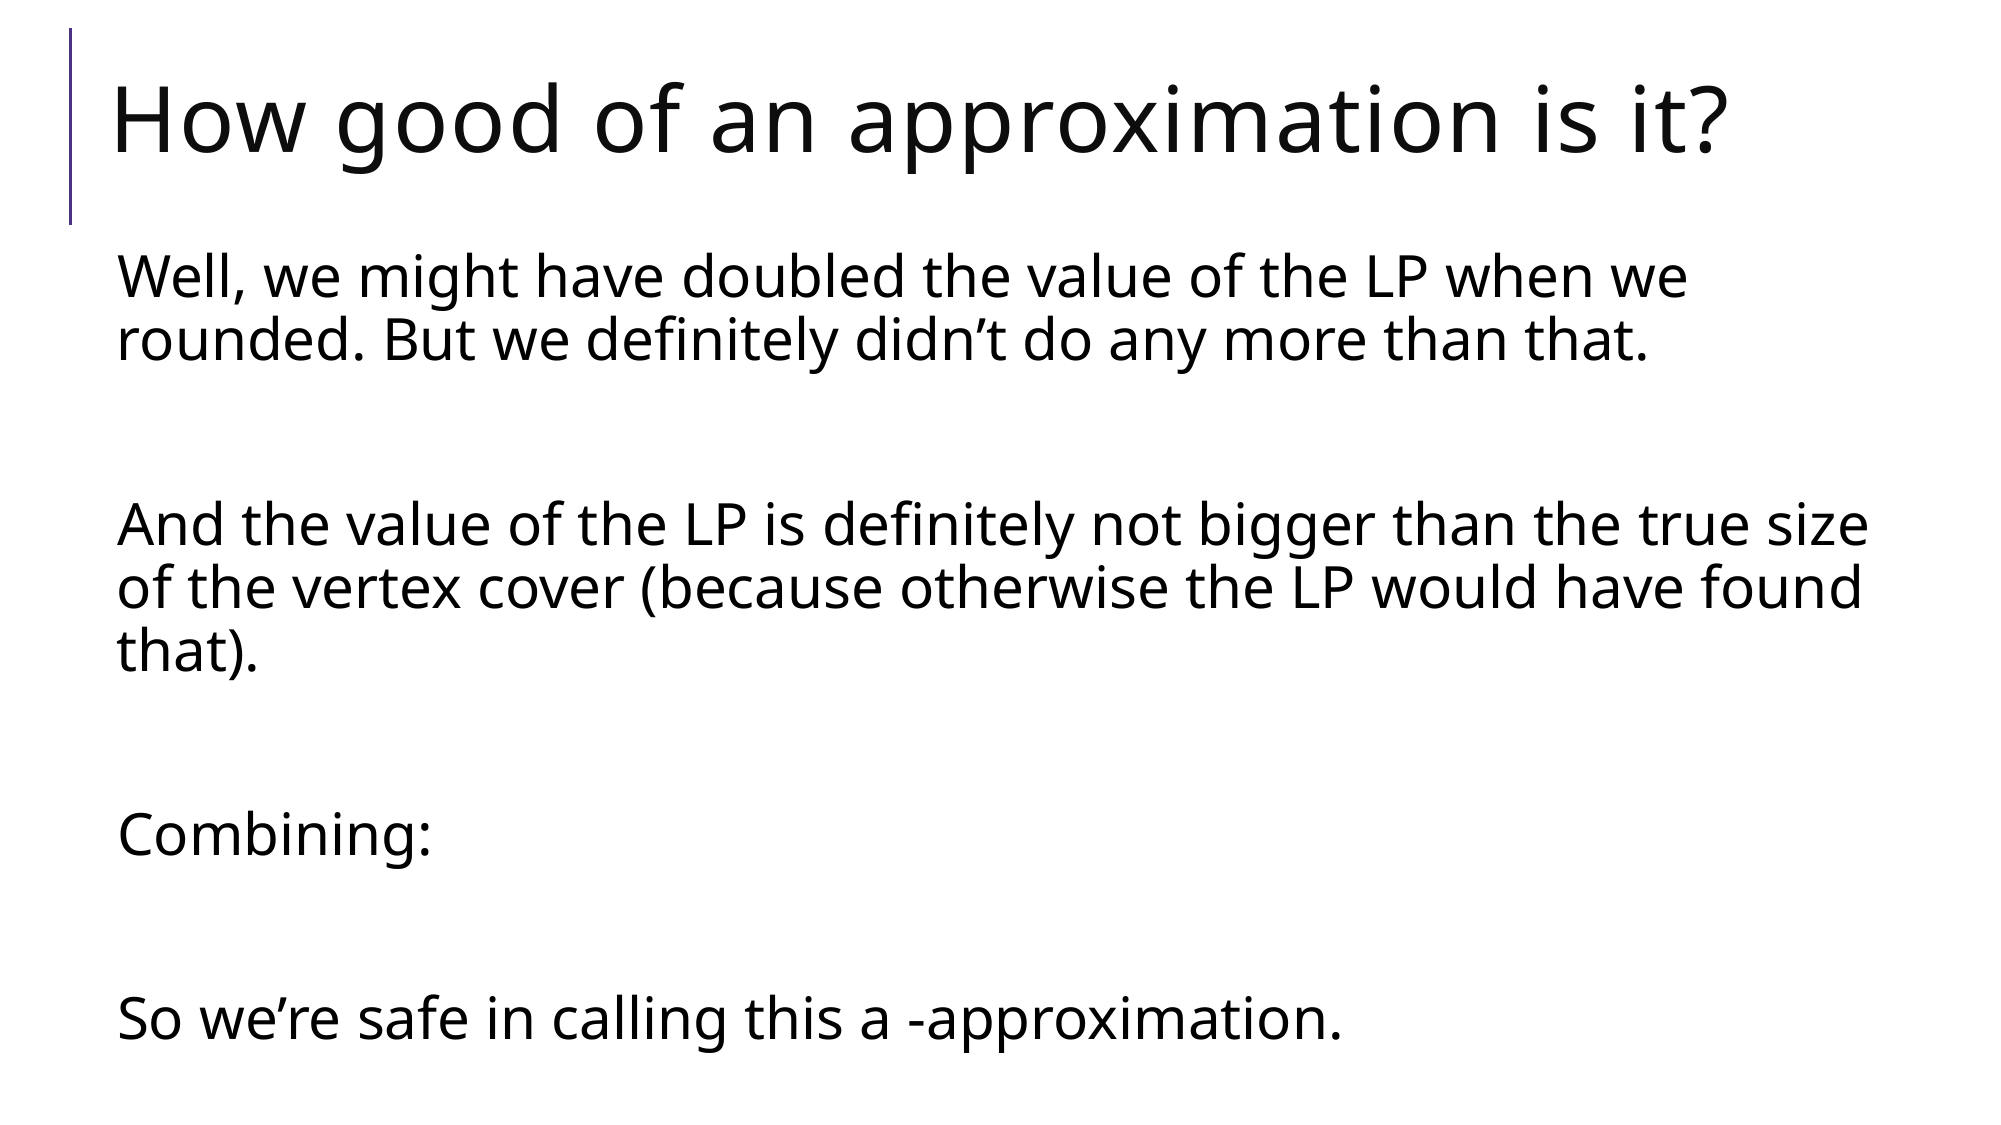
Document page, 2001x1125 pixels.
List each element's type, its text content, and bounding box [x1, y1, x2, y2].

title How good of an approximation is it? [94, 43, 1930, 210]
